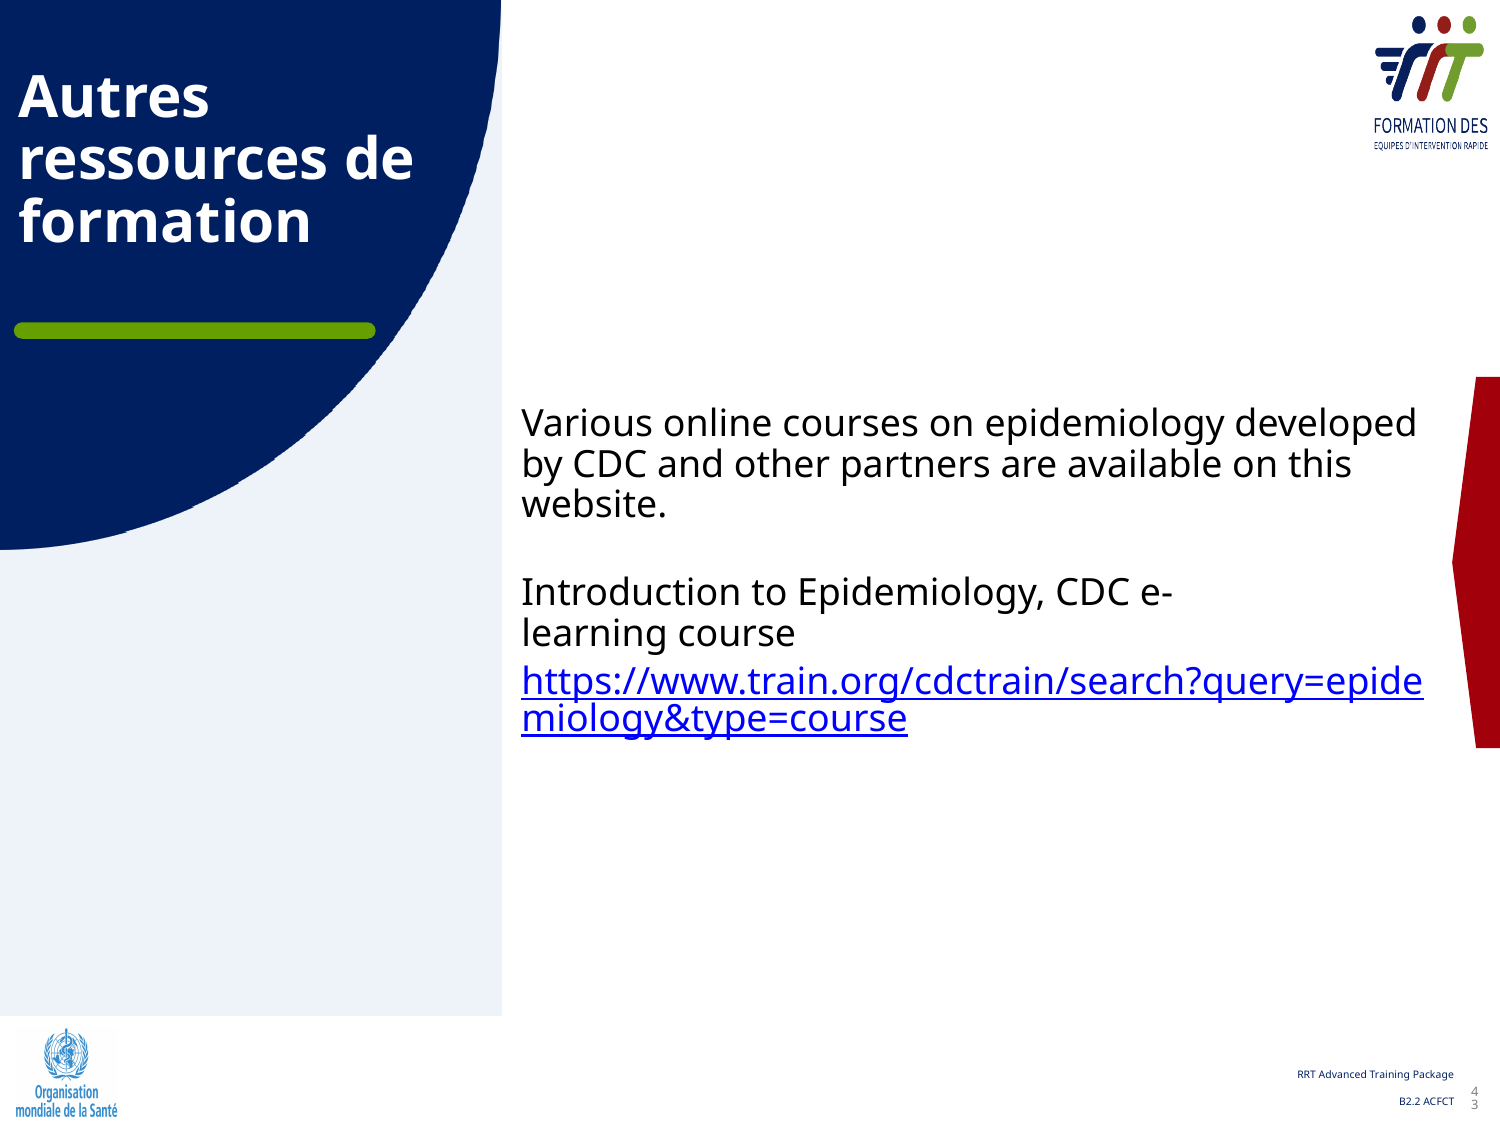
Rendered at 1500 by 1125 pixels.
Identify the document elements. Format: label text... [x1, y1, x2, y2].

picture [0, 0, 502, 1018]
picture [15, 1027, 118, 1118]
text_box [13, 322, 376, 339]
title Autres ressources de formation [10, 2, 491, 321]
list Various online courses on epidemiology developed by CDC and other partners are available on this website. Introduction to Epidemiology, CDC e-learning course https://www.train.org/cdctrain/search?query=epidemiology&type=course [513, 396, 1441, 740]
picture [1374, 15, 1488, 151]
